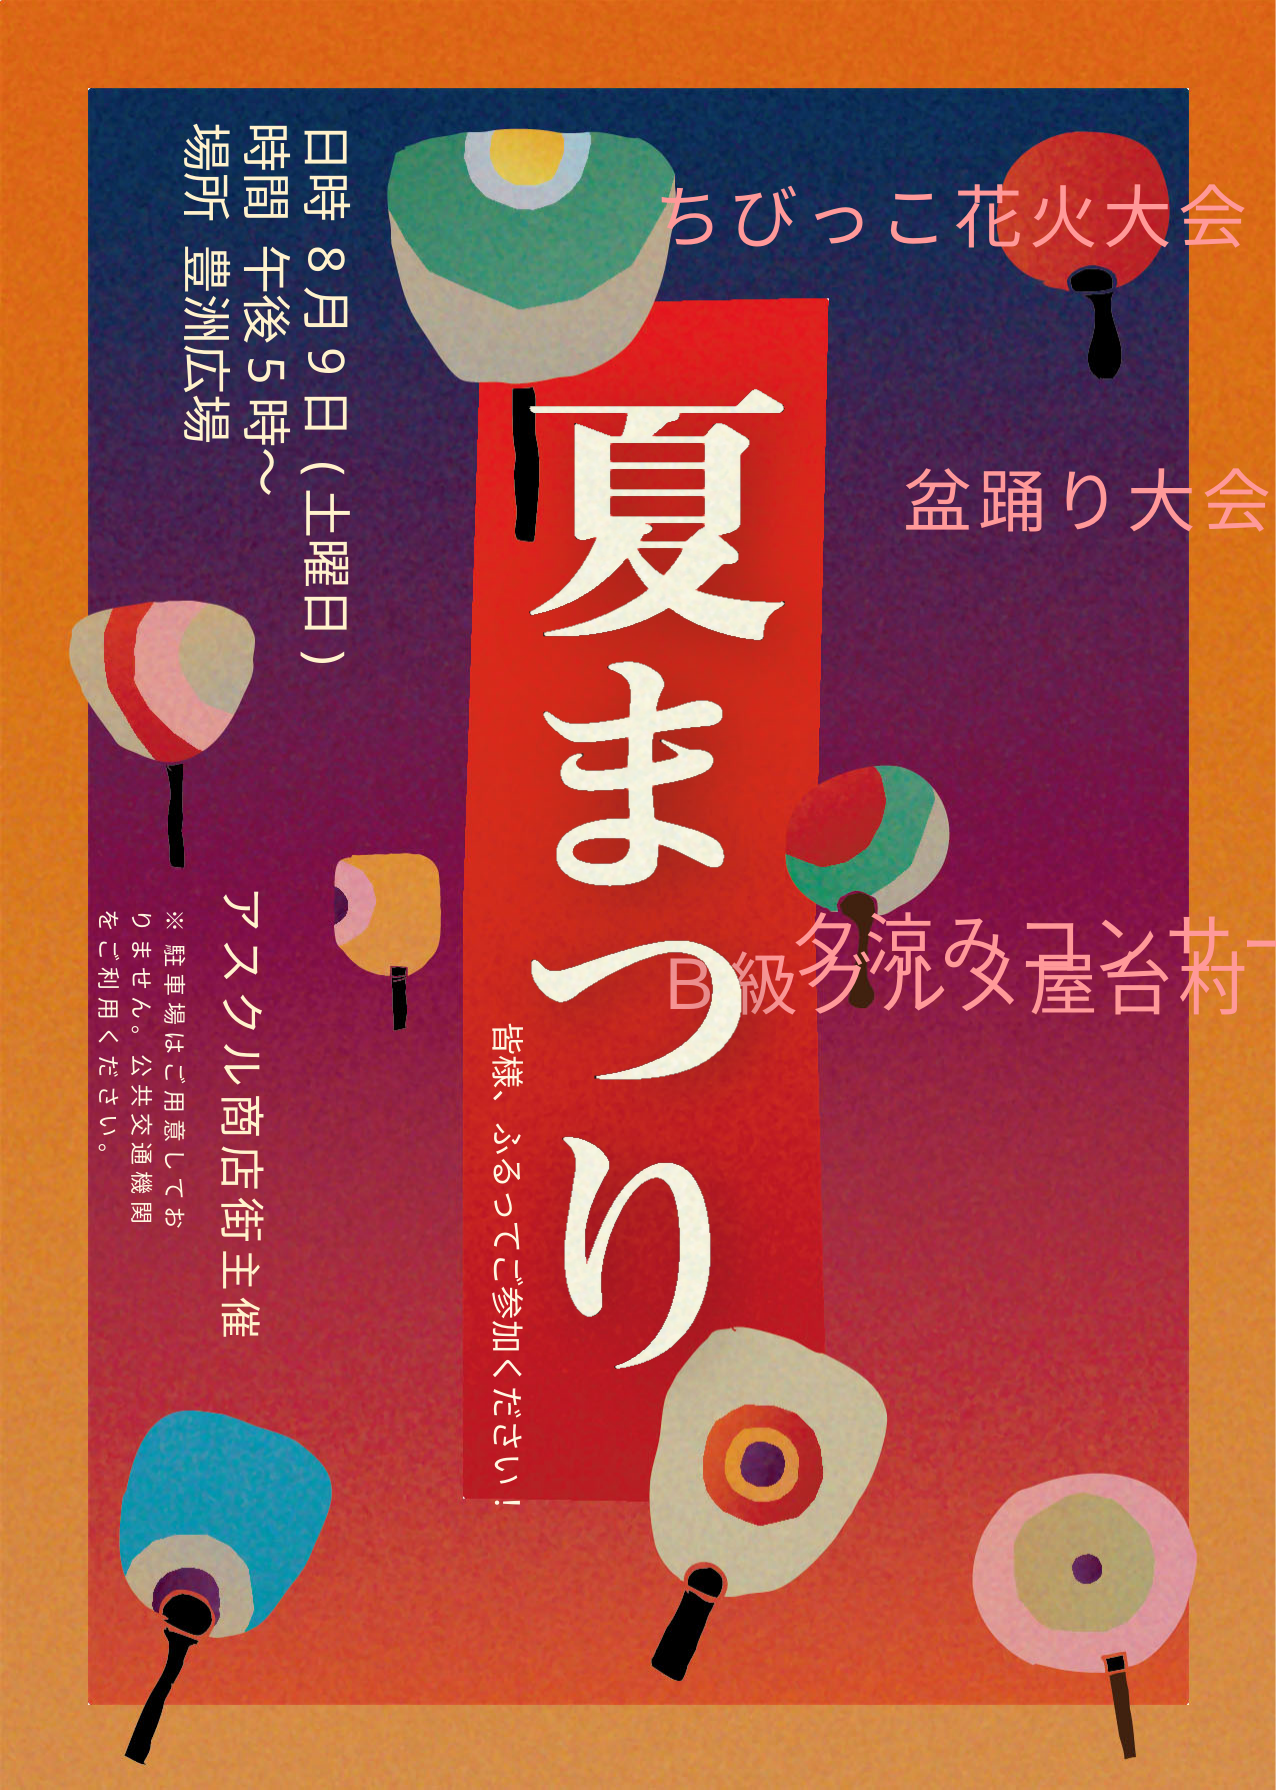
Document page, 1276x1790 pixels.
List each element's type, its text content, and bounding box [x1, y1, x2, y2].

text_box アスクル商店街主催 [200, 894, 287, 1332]
picture [0, 0, 1276, 1790]
text_box 盆踊り大会 [961, 449, 1276, 548]
text_box 夕涼みコンサート [961, 894, 1276, 992]
text_box 日時 8月9日 (土曜日) 時間 午後5時〜 場所 豊洲広場 [162, 66, 375, 784]
text_box Ｂ級グルメ屋台村 [961, 933, 1263, 1031]
text_box ちびっこ花火大会 [639, 166, 1263, 264]
text_box ※駐車場はご用意しておりません。公共交通機関をご利用ください。 [106, 894, 203, 1262]
